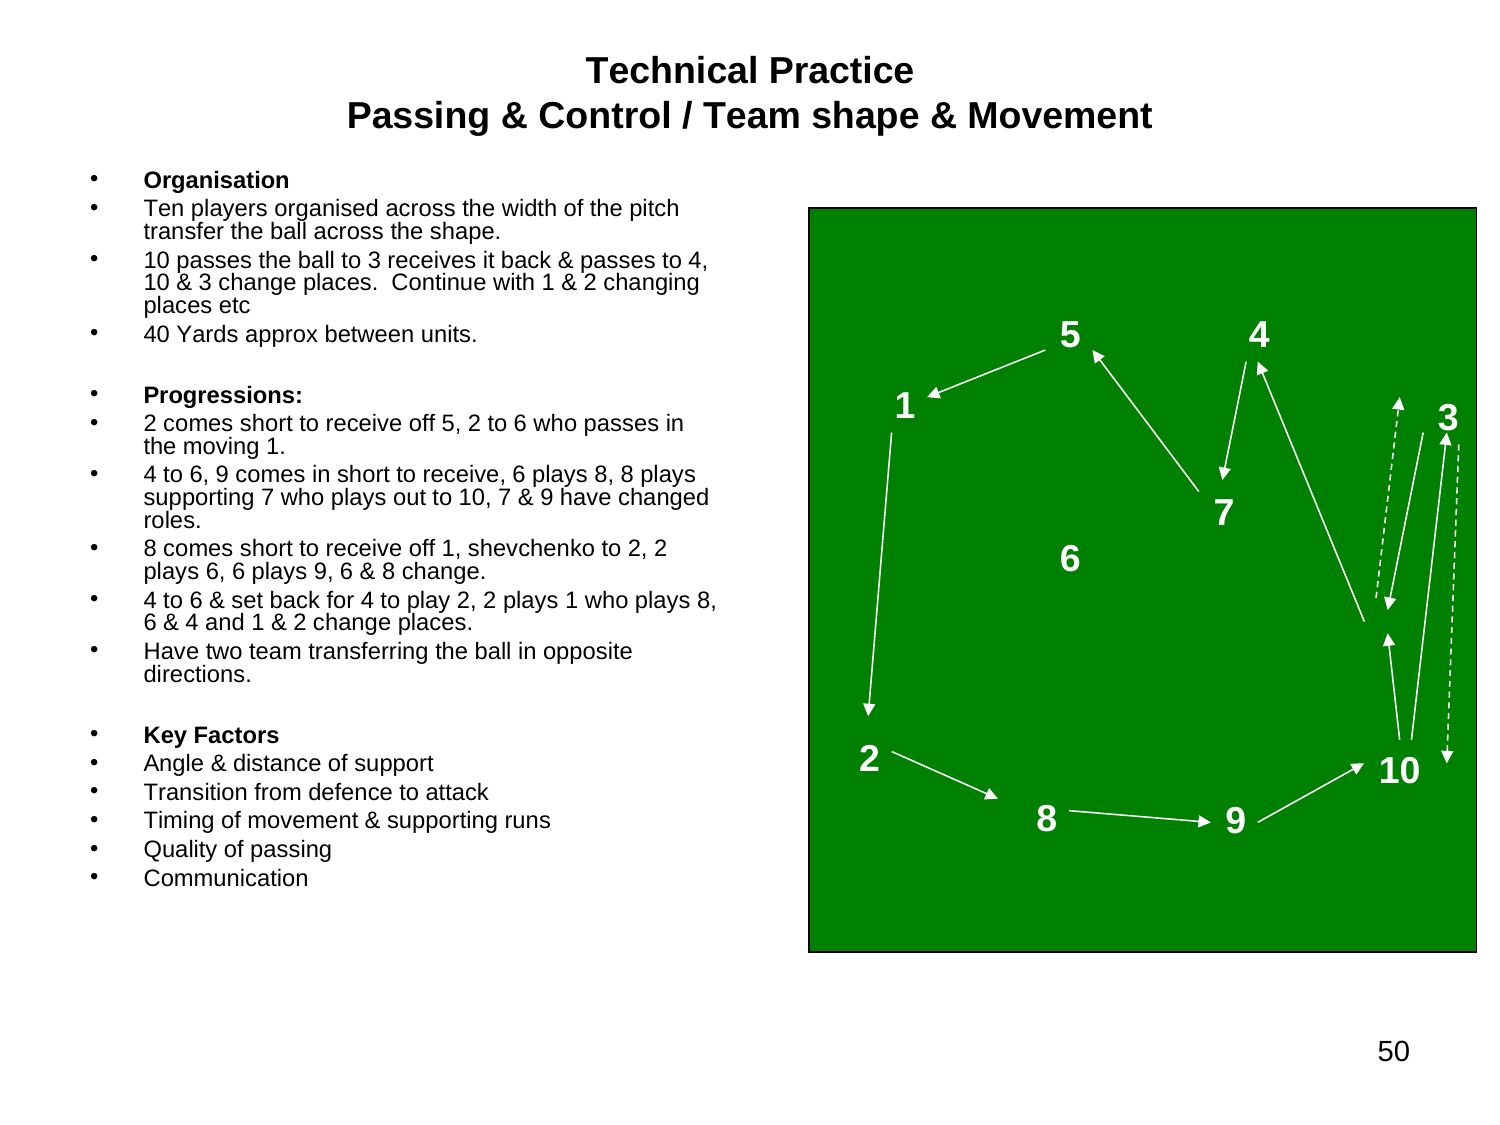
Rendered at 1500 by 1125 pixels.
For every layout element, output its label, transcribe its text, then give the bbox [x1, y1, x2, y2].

text_box [1092, 349, 1199, 492]
text_box 6 [1045, 526, 1093, 587]
text_box [927, 349, 1046, 399]
text_box 10 [1364, 738, 1447, 799]
text_box 4 [1234, 302, 1270, 363]
text_box 3 [1423, 385, 1459, 446]
text_box [1441, 745, 1454, 764]
text_box [1218, 361, 1247, 480]
text_box [1392, 397, 1405, 411]
text_box <number> [1074, 1024, 1425, 1103]
text_box 2 [844, 726, 904, 788]
text_box [1257, 763, 1365, 823]
title Technical Practice Passing & Control / Team shape & Movement [75, 0, 1425, 185]
text_box [1256, 361, 1365, 622]
text_box [1382, 633, 1400, 740]
text_box 8 [1021, 785, 1093, 847]
text_box 9 [1210, 788, 1294, 849]
text_box [1384, 432, 1424, 610]
list Organisation Ten players organised across the width of the pitch transfer the ball across the shape. 10 passes the ball to 3 receives it back & passes to 4, 10 & 3 change places. Continue with 1 & 2 changing places etc 40 Yards approx between units. Progressions: 2 comes short to receive off 5, 2 to 6 who passes in the moving 1. 4 to 6, 9 comes in short to receive, 6 plays 8, 8 plays supporting 7 who plays out to 10, 7 & 9 have changed roles. 8 comes short to receive off 1, shevchenko to 2, 2 plays 6, 6 plays 9, 6 & 8 change. 4 to 6 & set back for 4 to play 2, 2 plays 1 who plays 8, 6 & 4 and 1 & 2 change places. Have two team transferring the ball in opposite directions. Key Factors Angle & distance of support Transition from defence to attack Timing of movement & supporting runs Quality of passing Communication [75, 162, 738, 906]
text_box [809, 208, 1477, 953]
text_box [1069, 810, 1211, 828]
text_box 7 [1198, 479, 1247, 541]
text_box [863, 432, 892, 717]
text_box [1411, 432, 1452, 740]
text_box [904, 756, 998, 800]
text_box 5 [1044, 302, 1105, 363]
text_box 1 [879, 373, 916, 434]
